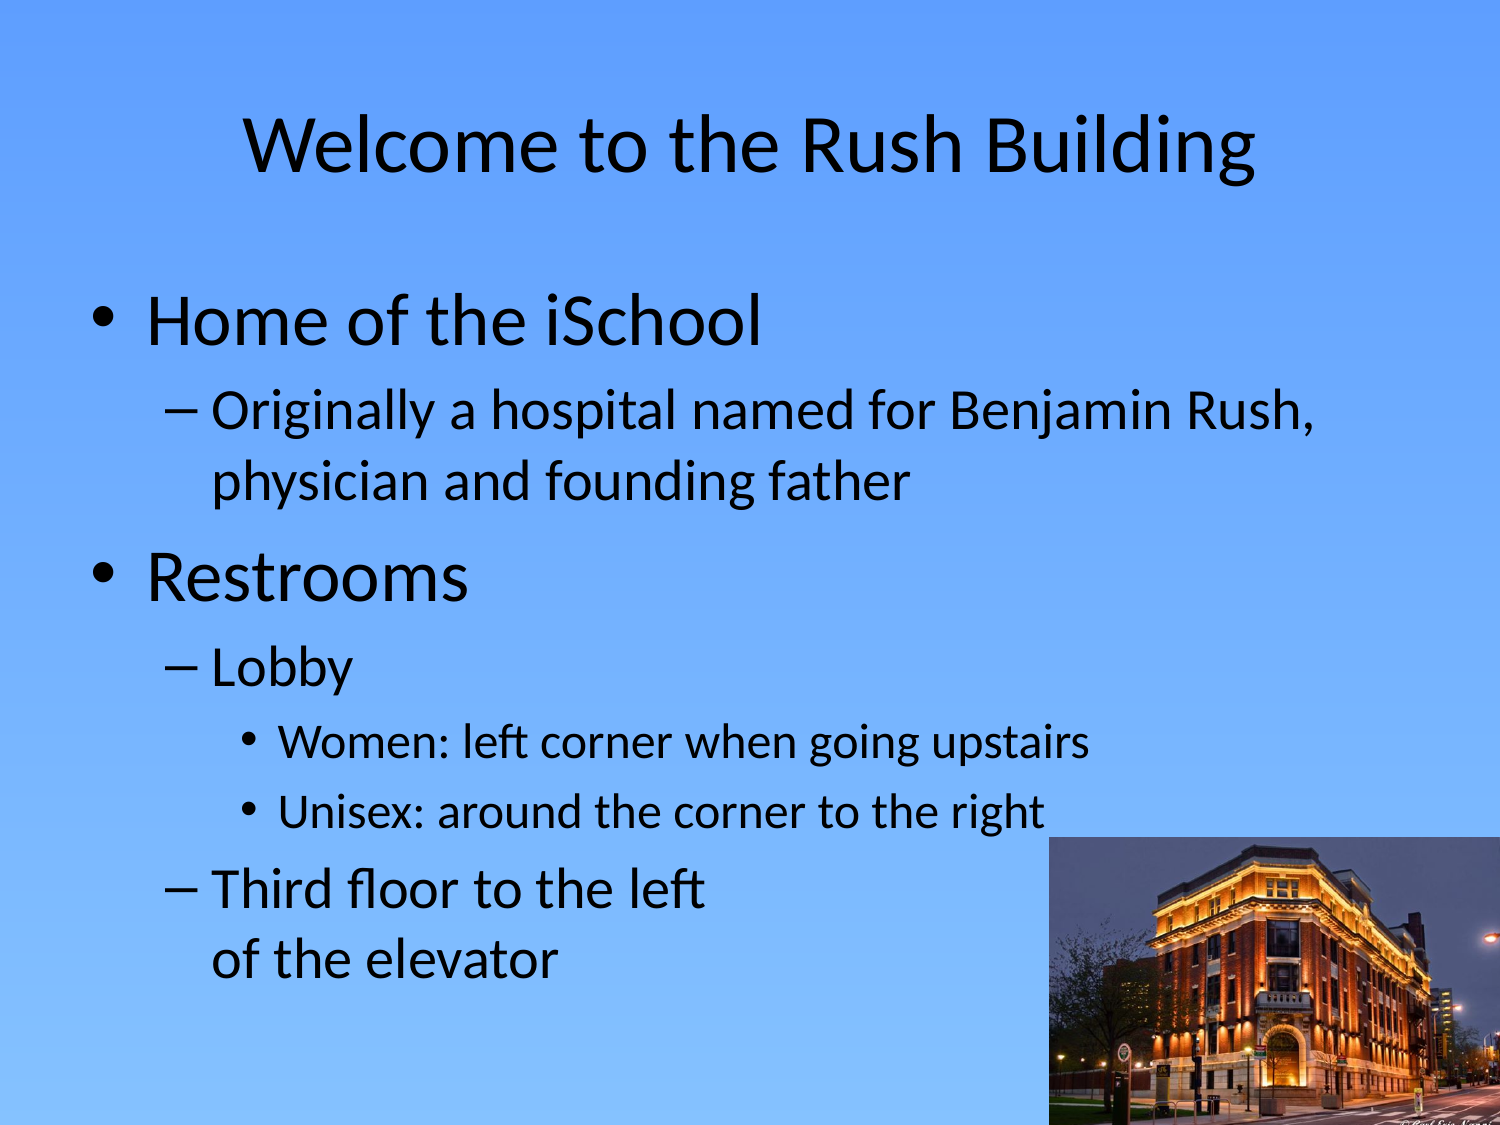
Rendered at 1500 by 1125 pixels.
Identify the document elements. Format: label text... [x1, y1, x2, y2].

title Welcome to the Rush Building [74, 44, 1426, 233]
list Home of the iSchool Originally a hospital named for Benjamin Rush, physician and founding father Restrooms Lobby Women: left corner when going upstairs Unisex: around the corner to the right Third floor to the left of the elevator [74, 262, 1426, 1006]
picture [1049, 837, 1500, 1125]
